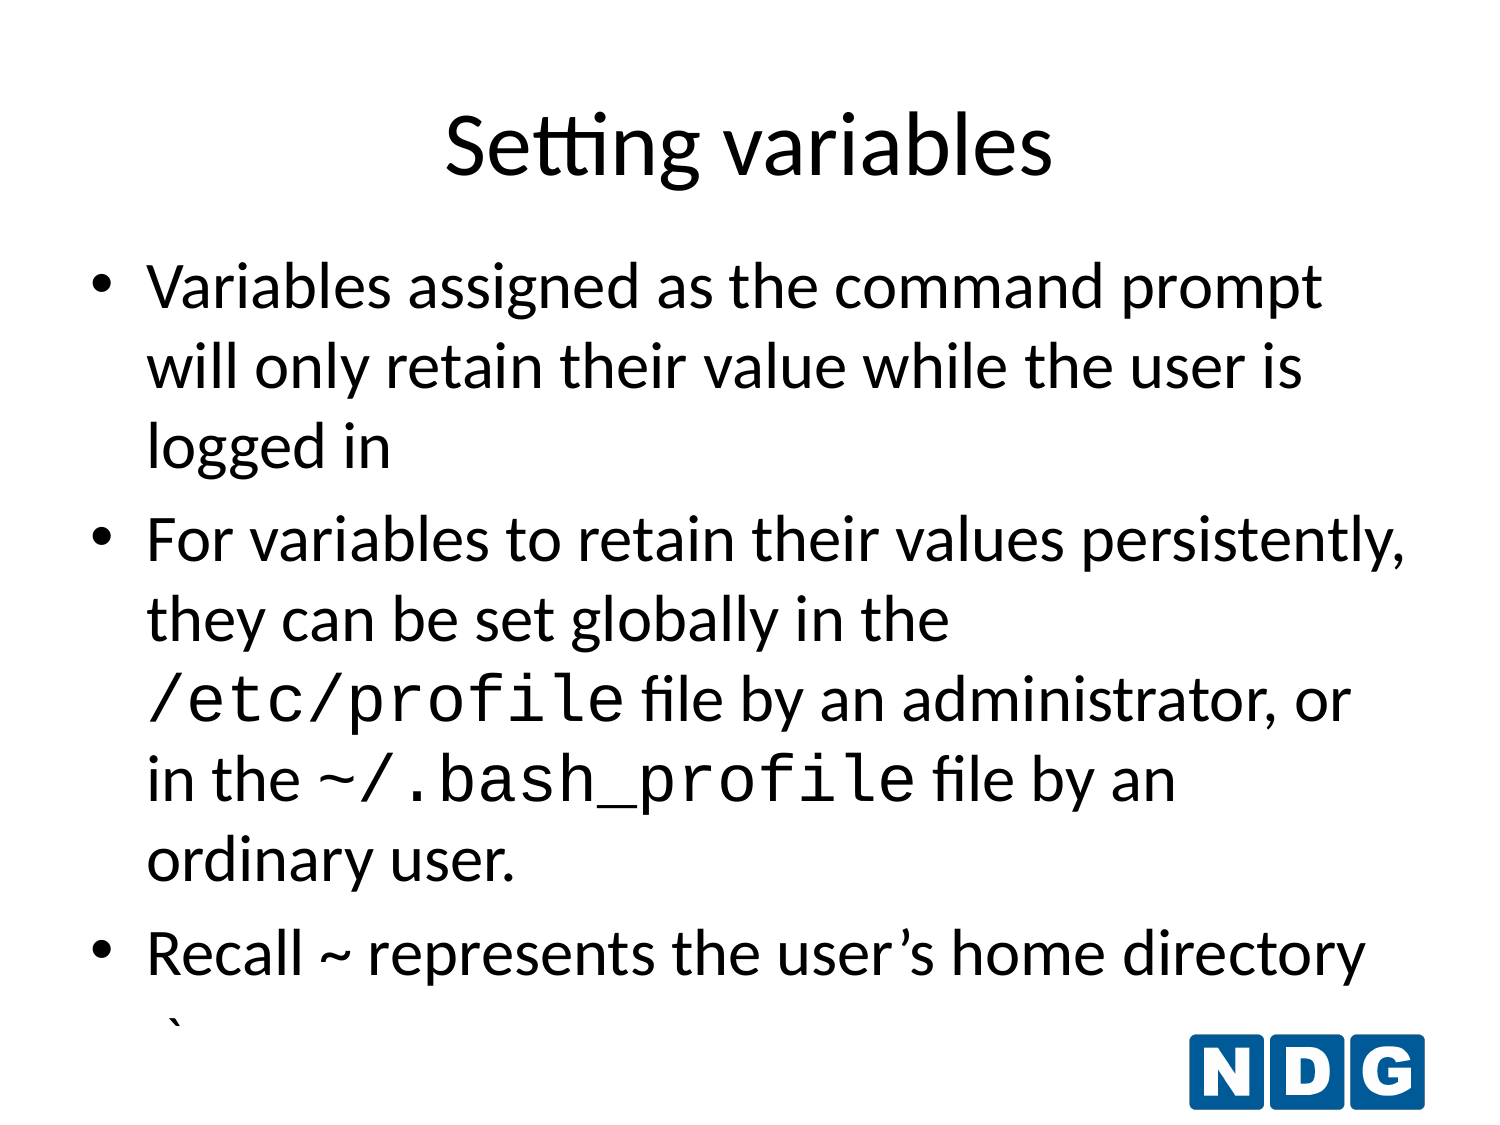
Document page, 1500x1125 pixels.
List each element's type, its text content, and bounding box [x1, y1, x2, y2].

picture [1189, 1034, 1425, 1110]
title Setting variables [74, 44, 1426, 233]
list Variables assigned as the command prompt will only retain their value while the user is logged in For variables to retain their values persistently, they can be set globally in the /etc/profile file by an administrator, or in the ~/.bash_profile file by an ordinary user. Recall ~ represents the user’s home directory ` [74, 234, 1426, 978]
